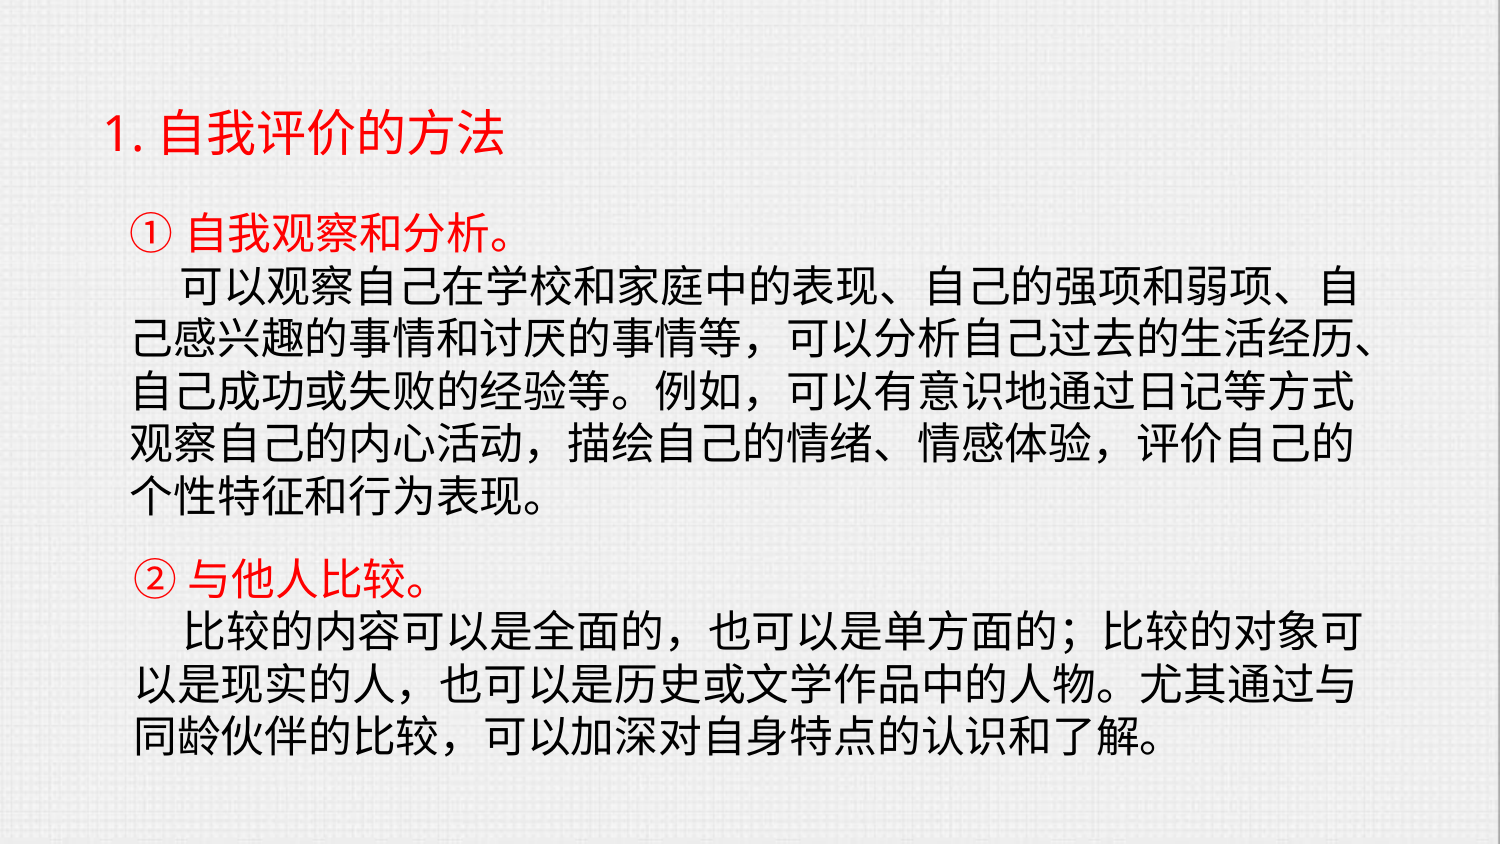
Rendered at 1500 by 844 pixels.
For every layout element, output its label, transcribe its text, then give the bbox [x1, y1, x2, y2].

text_box 1.自我评价的方法 [91, 95, 1326, 167]
text_box ①自我观察和分析。 可以观察自己在学校和家庭中的表现、自己的强项和弱项、自己感兴趣的事情和讨厌的事情等，可以分析自己过去的生活经历、自己成功或失败的经验等。例如，可以有意识地通过日记等方式观察自己的内心活动，描绘自己的情绪、情感体验，评价自己的个性特征和行为表现。 [118, 200, 1388, 527]
text_box ②与他人比较。 比较的内容可以是全面的，也可以是单方面的；比较的对象可以是现实的人，也可以是历史或文学作品中的人物。尤其通过与同龄伙伴的比较，可以加深对自身特点的认识和了解。 [122, 545, 1388, 768]
picture [0, 0, 1500, 844]
